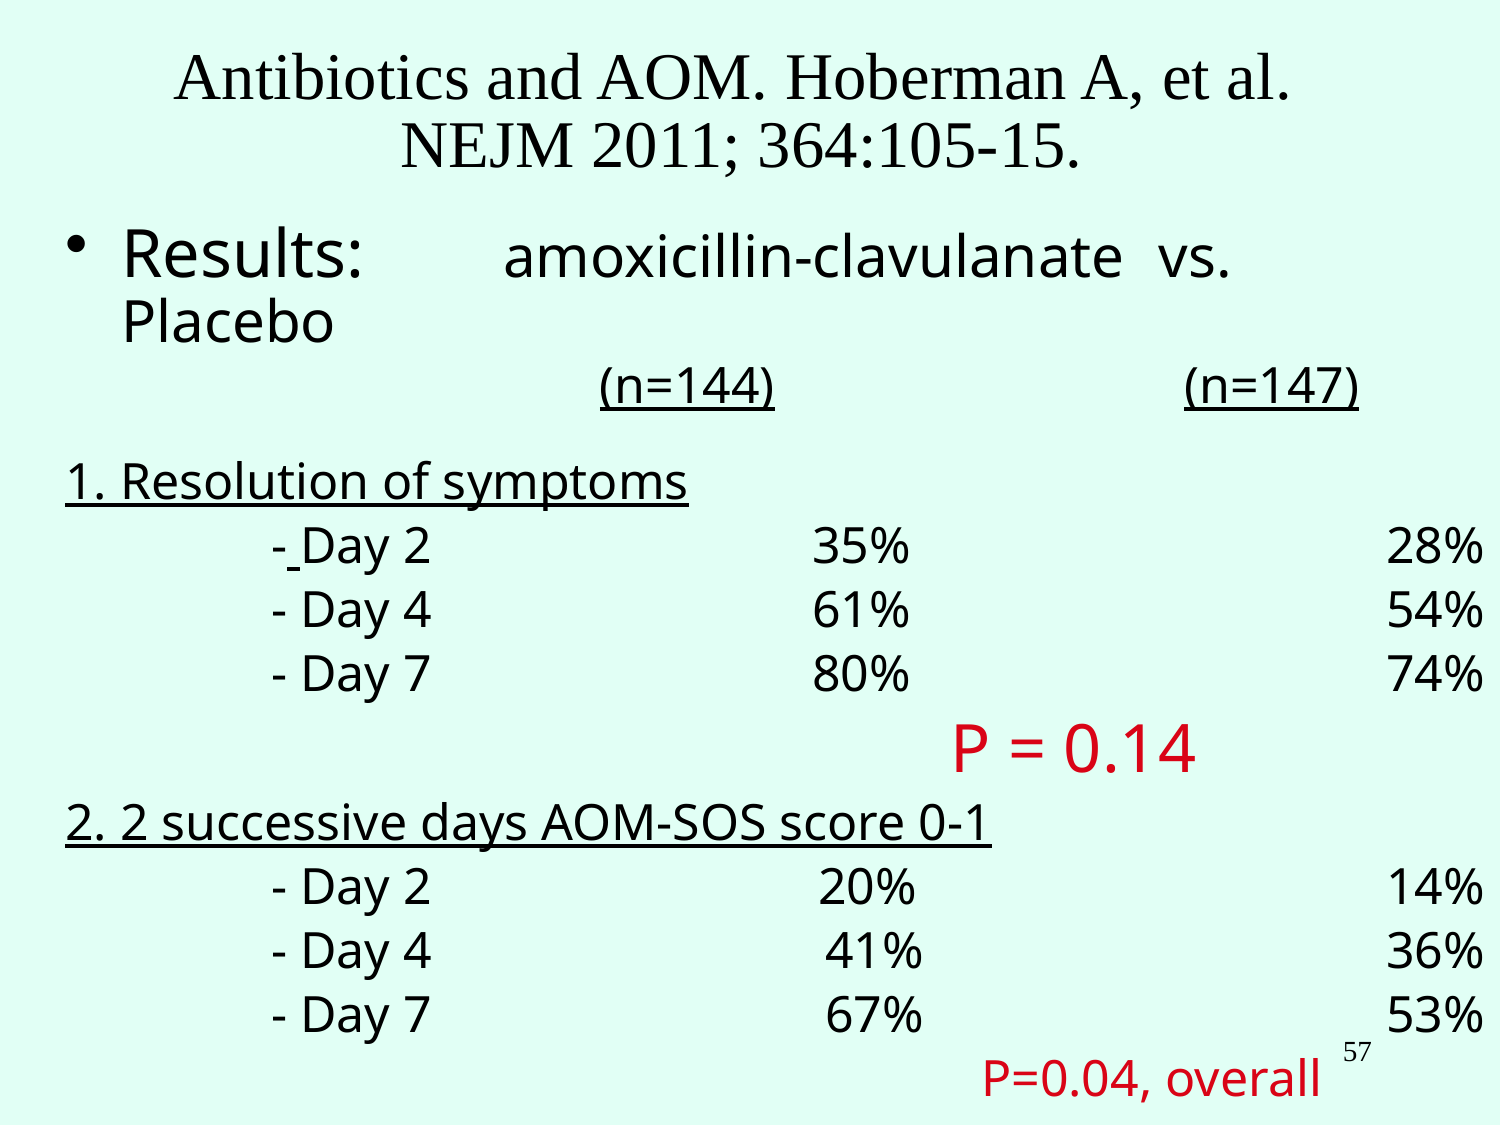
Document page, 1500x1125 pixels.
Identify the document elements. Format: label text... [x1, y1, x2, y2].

text_box Antibiotics and AOM. Hoberman A, et al. NEJM 2011; 364:105-15. [158, 37, 1326, 188]
list Results: amoxicillin-clavulanate vs. Placebo (n=144) (n=147) 1. Resolution of symptoms - Day 2 35% 28% - Day 4 61% 54% - Day 7 80% 74% P = 0.14 2. 2 successive days AOM-SOS score 0-1 - Day 2 20% 14% - Day 4 41% 36% - Day 7 67% 53% P=0.04, overall [50, 212, 1500, 1100]
